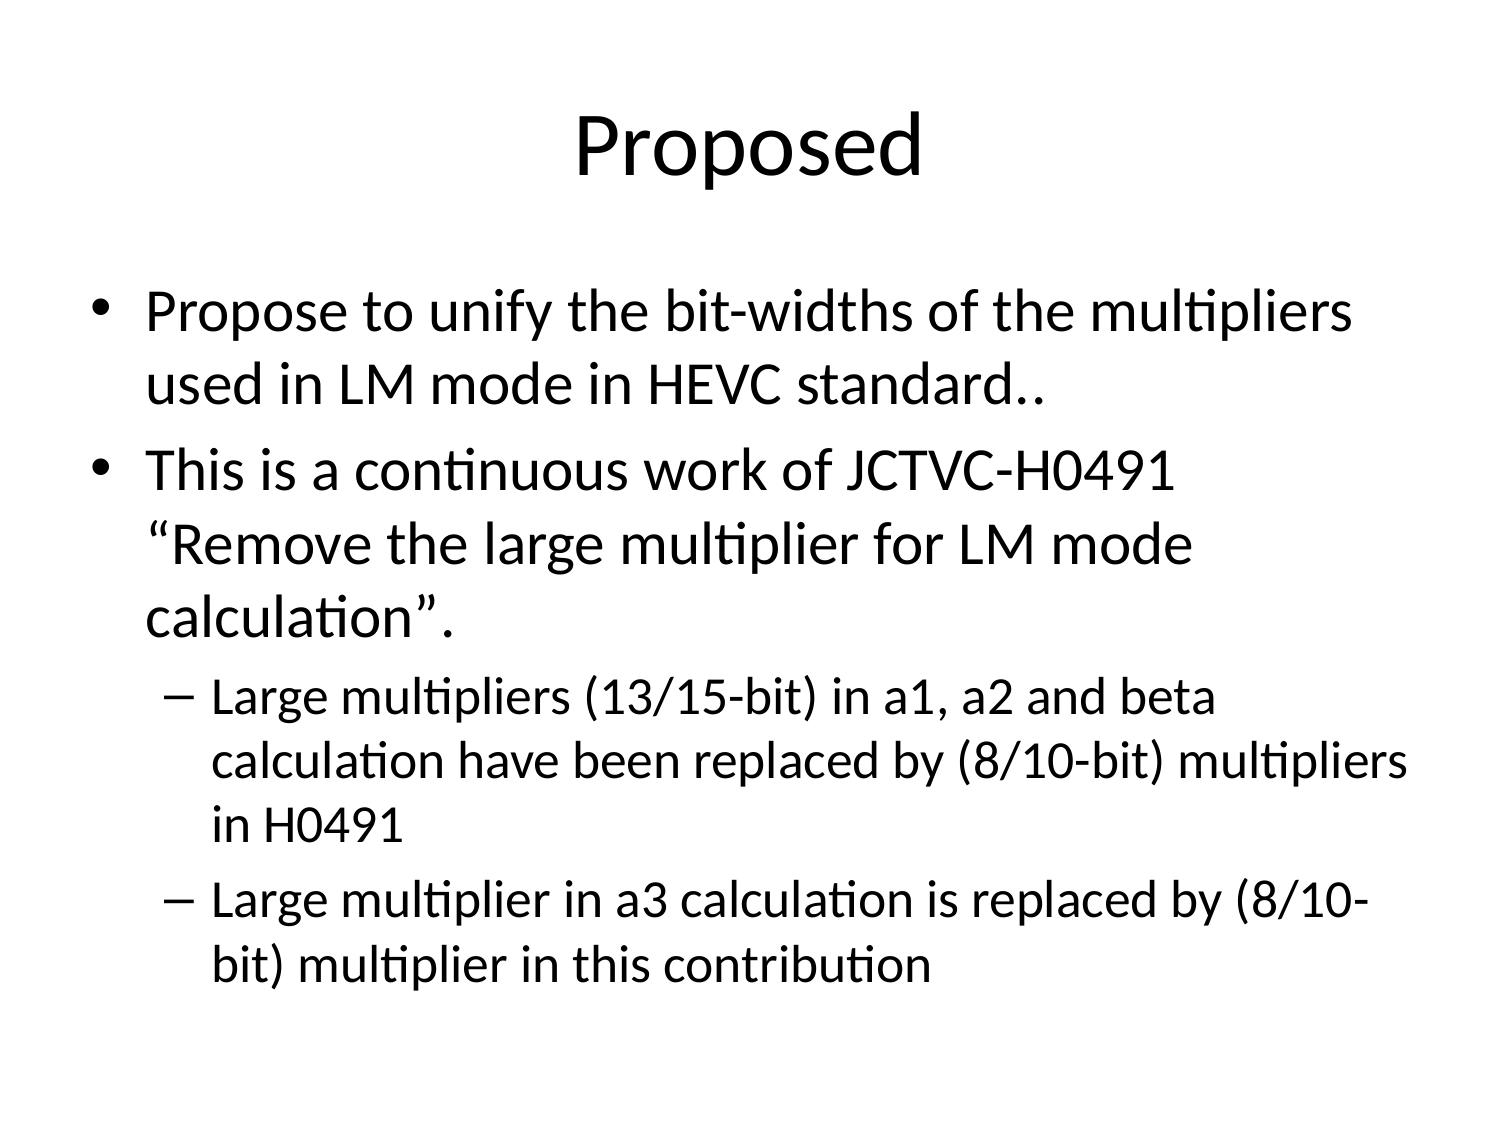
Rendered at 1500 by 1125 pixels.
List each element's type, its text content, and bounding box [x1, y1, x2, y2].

list Propose to unify the bit-widths of the multipliers used in LM mode in HEVC standard.. This is a continuous work of JCTVC-H0491 “Remove the large multiplier for LM mode calculation”. Large multipliers (13/15-bit) in a1, a2 and beta calculation have been replaced by (8/10-bit) multipliers in H0491 Large multiplier in a3 calculation is replaced by (8/10-bit) multiplier in this contribution [75, 262, 1425, 1005]
title Proposed [75, 45, 1425, 233]
